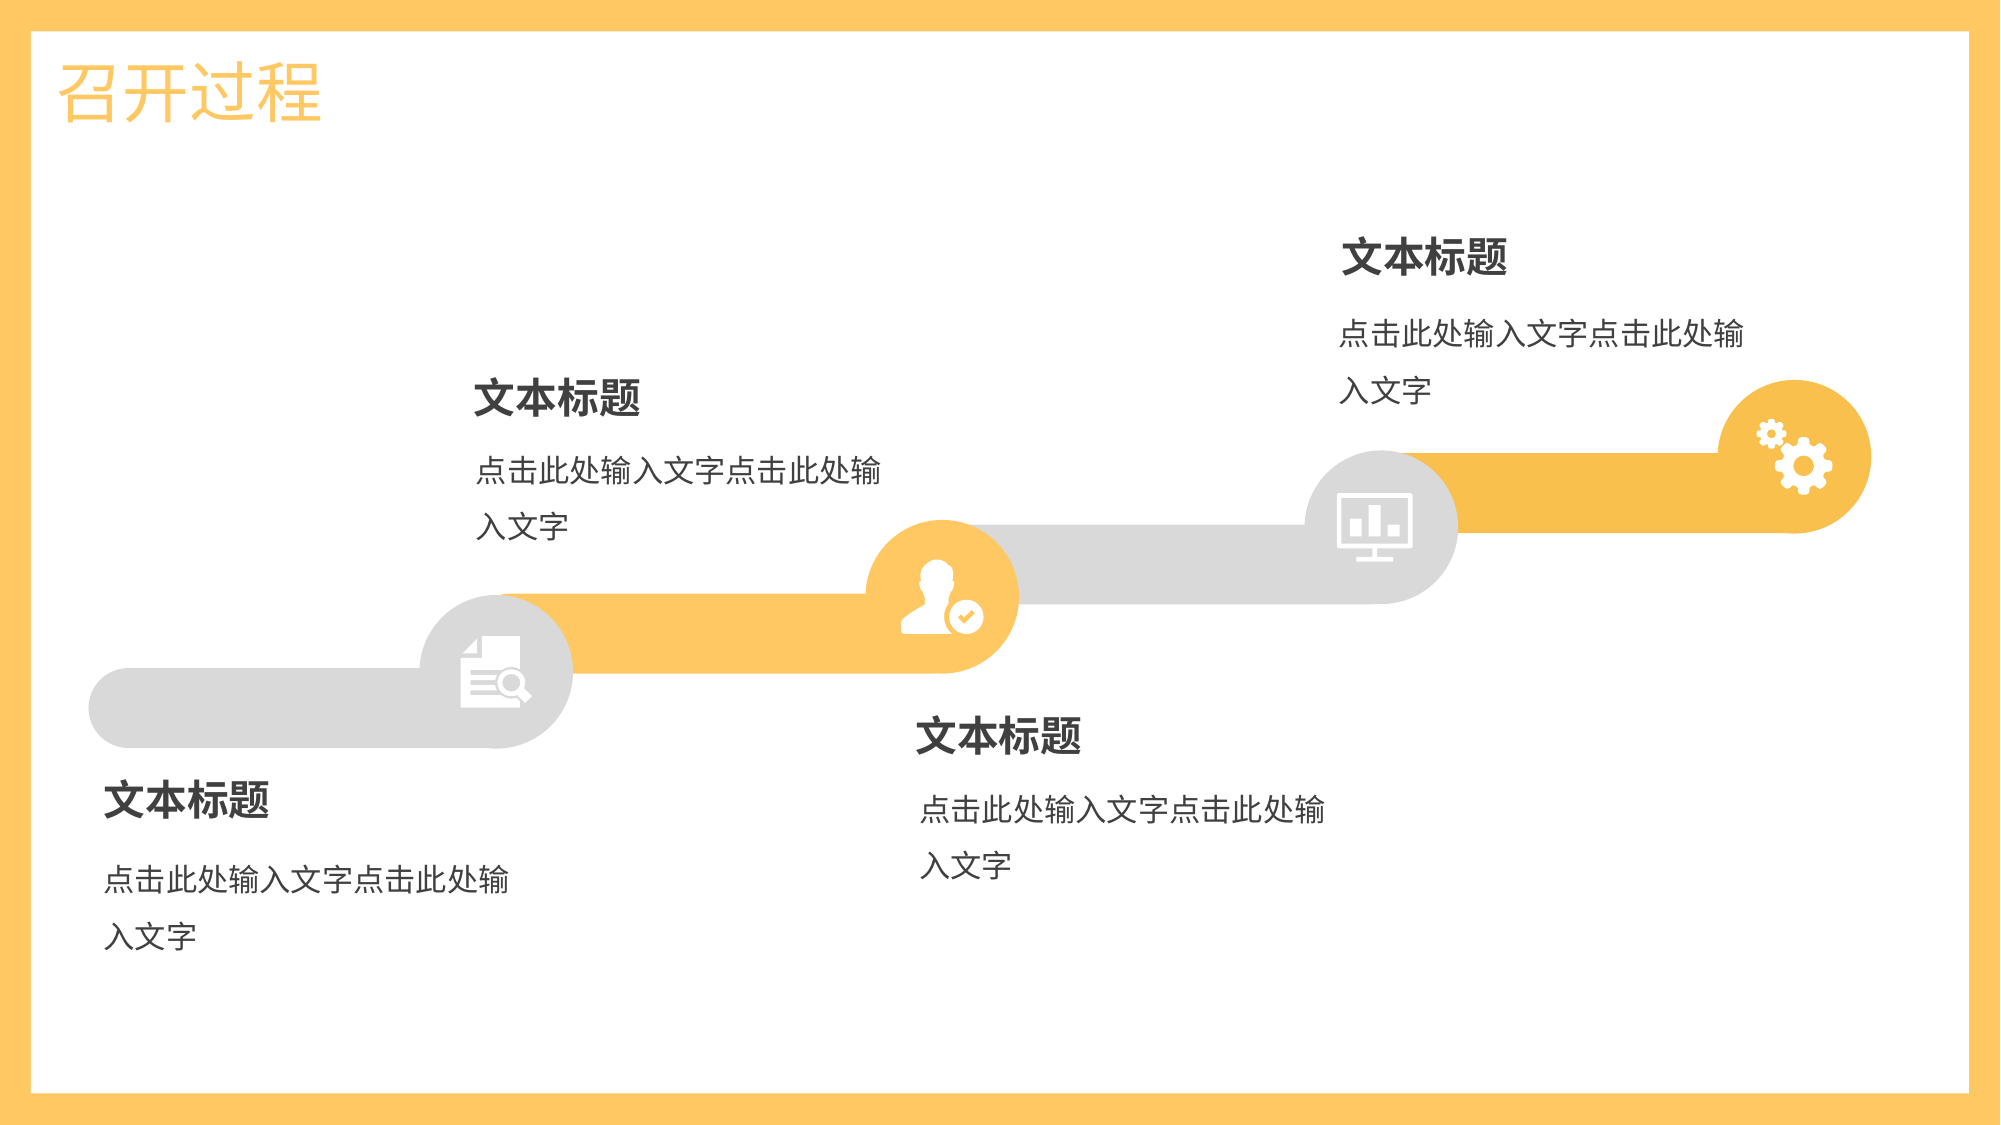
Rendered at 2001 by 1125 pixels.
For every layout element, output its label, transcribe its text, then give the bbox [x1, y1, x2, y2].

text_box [1323, 219, 1768, 426]
text_box [1405, 452, 1784, 535]
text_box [900, 698, 1413, 901]
text_box [948, 598, 985, 636]
text_box [1335, 492, 1414, 563]
text_box [87, 666, 537, 750]
text_box [899, 558, 956, 635]
text_box [864, 518, 1021, 675]
text_box [1756, 418, 1833, 495]
text_box [460, 636, 533, 708]
text_box 召开过程 [41, 43, 425, 138]
text_box [970, 523, 1376, 606]
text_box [459, 360, 905, 563]
text_box [1716, 378, 1873, 535]
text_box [88, 762, 601, 972]
text_box [499, 592, 932, 675]
text_box [418, 593, 575, 750]
text_box [1303, 449, 1460, 606]
